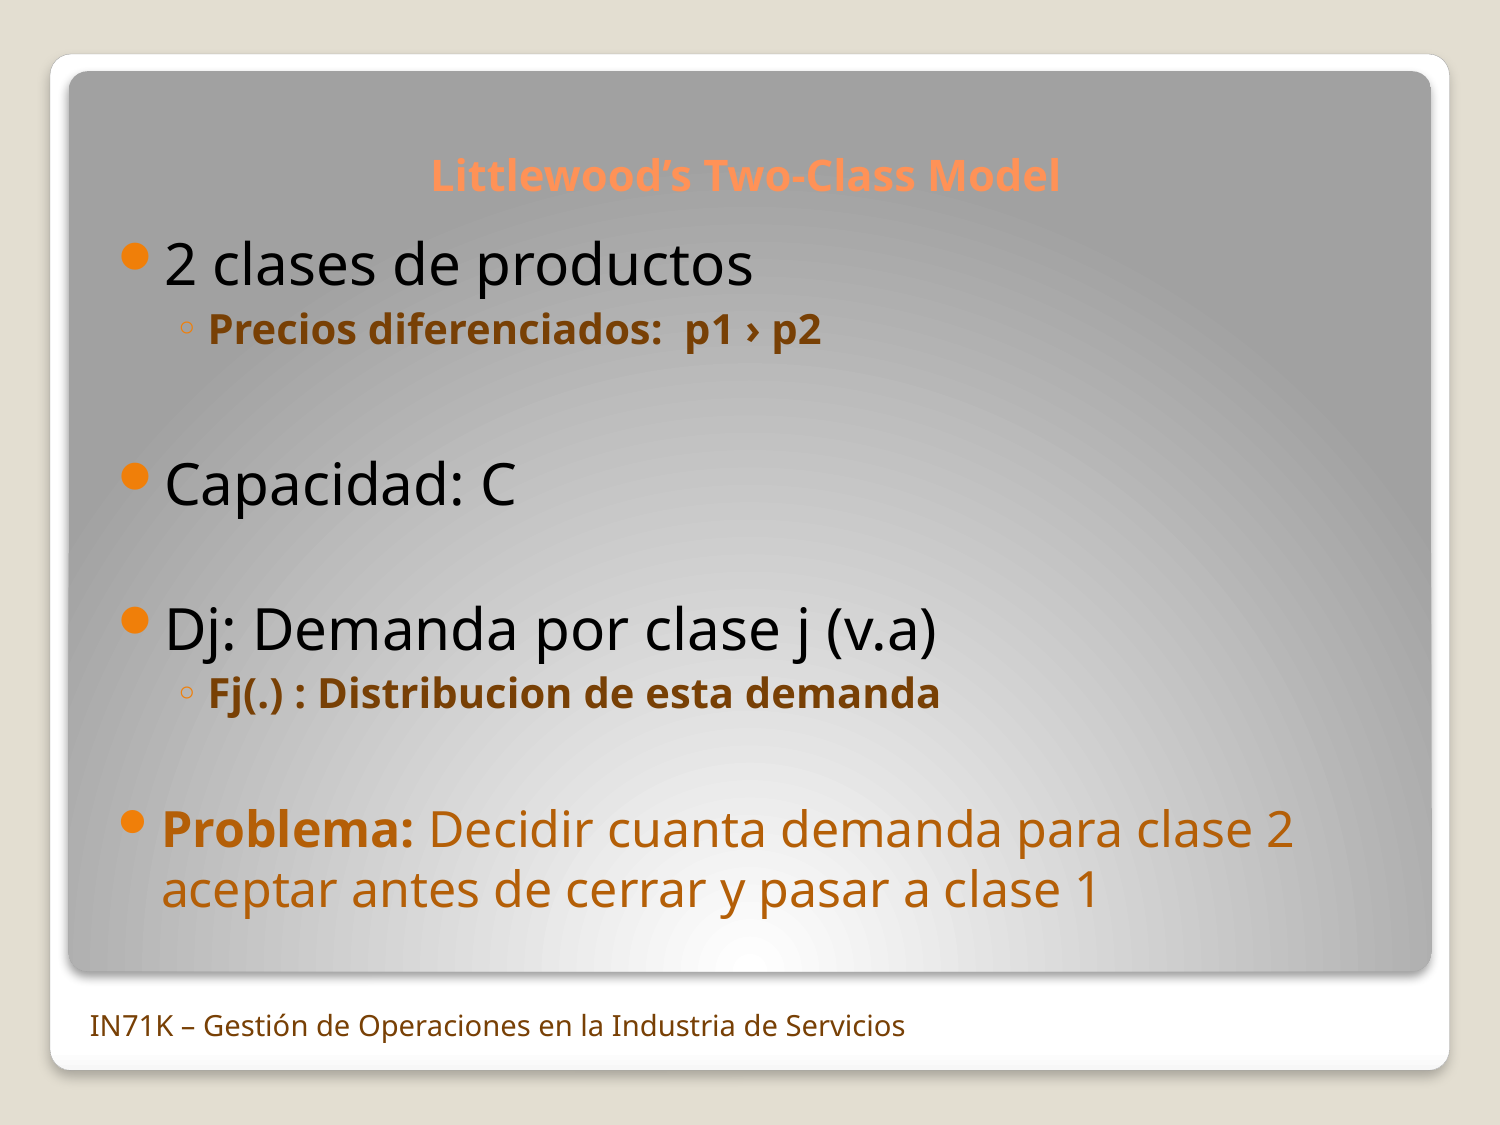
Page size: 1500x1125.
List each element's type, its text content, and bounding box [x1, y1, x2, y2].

list 2 clases de productos Precios diferenciados: p1 › p2 Capacidad: C Dj: Demanda por clase j (v.a) Fj(.) : Distribucion de esta demanda Problema: Decidir cuanta demanda para clase 2 aceptar antes de cerrar y pasar a clase 1 [87, 212, 1430, 988]
text_box IN71K – Gestión de Operaciones en la Industria de Servicios [74, 999, 1263, 1050]
title Littlewood’s Two-Class Model [75, 87, 1418, 260]
